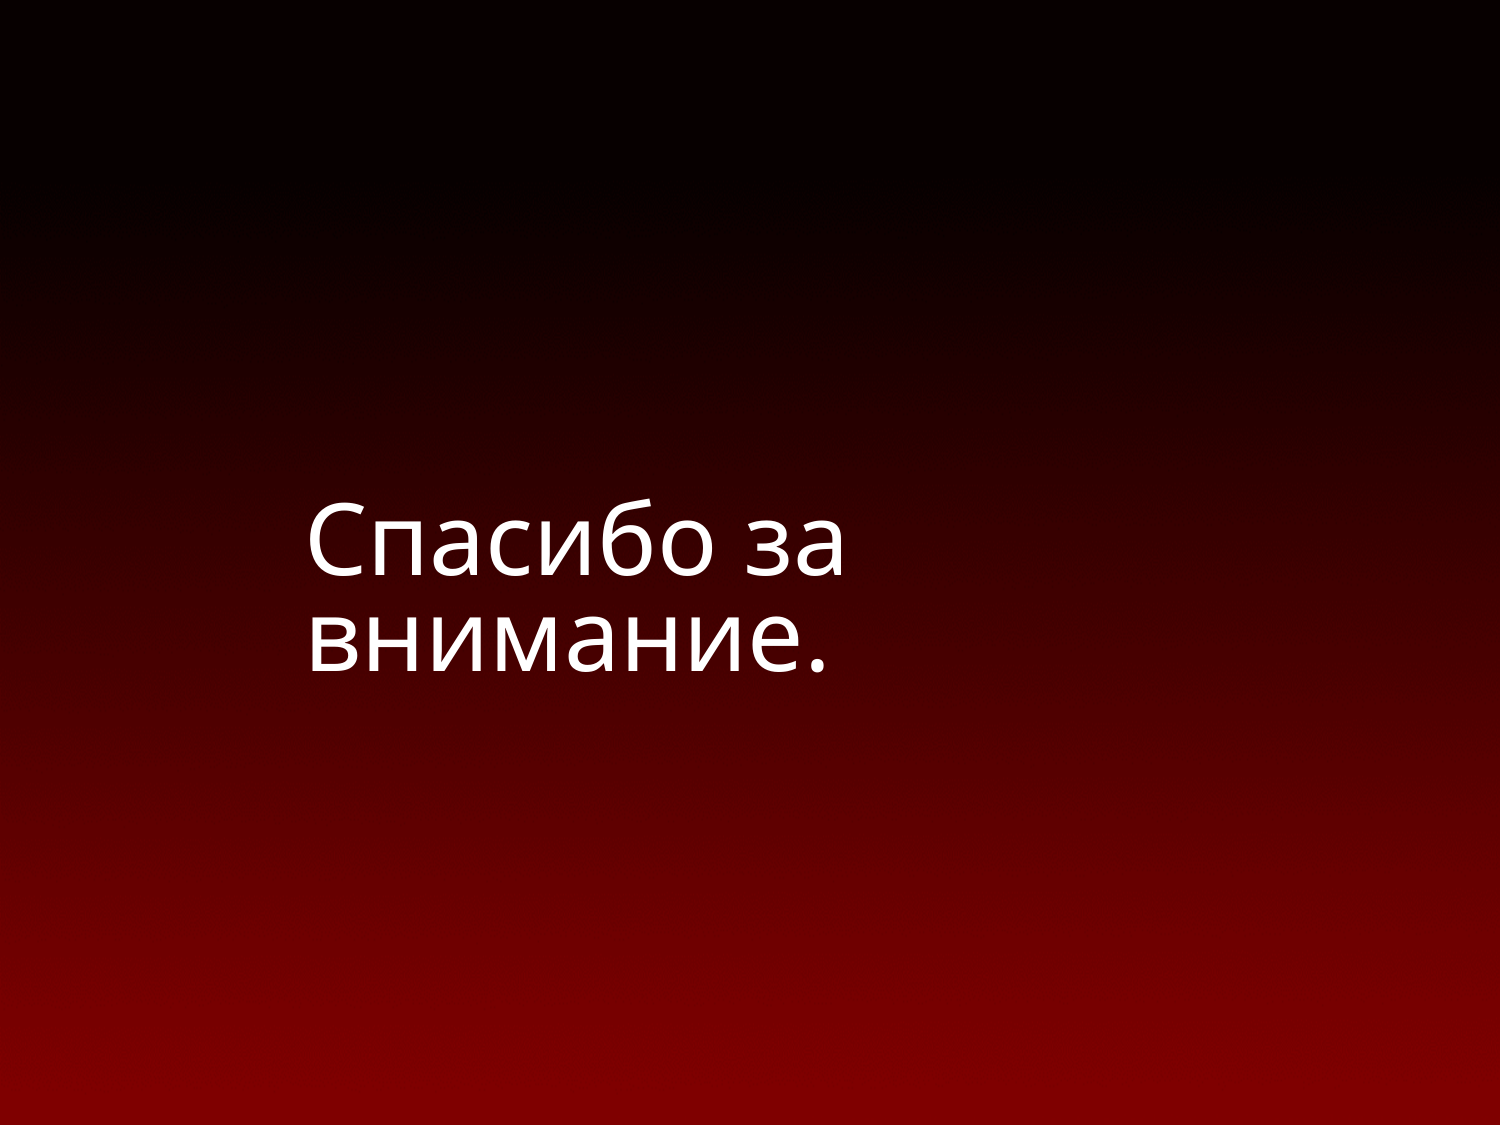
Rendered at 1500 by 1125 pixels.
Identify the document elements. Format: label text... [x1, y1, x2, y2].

text_box Спасибо за внимание. [289, 491, 1326, 699]
picture [0, 0, 1500, 1125]
